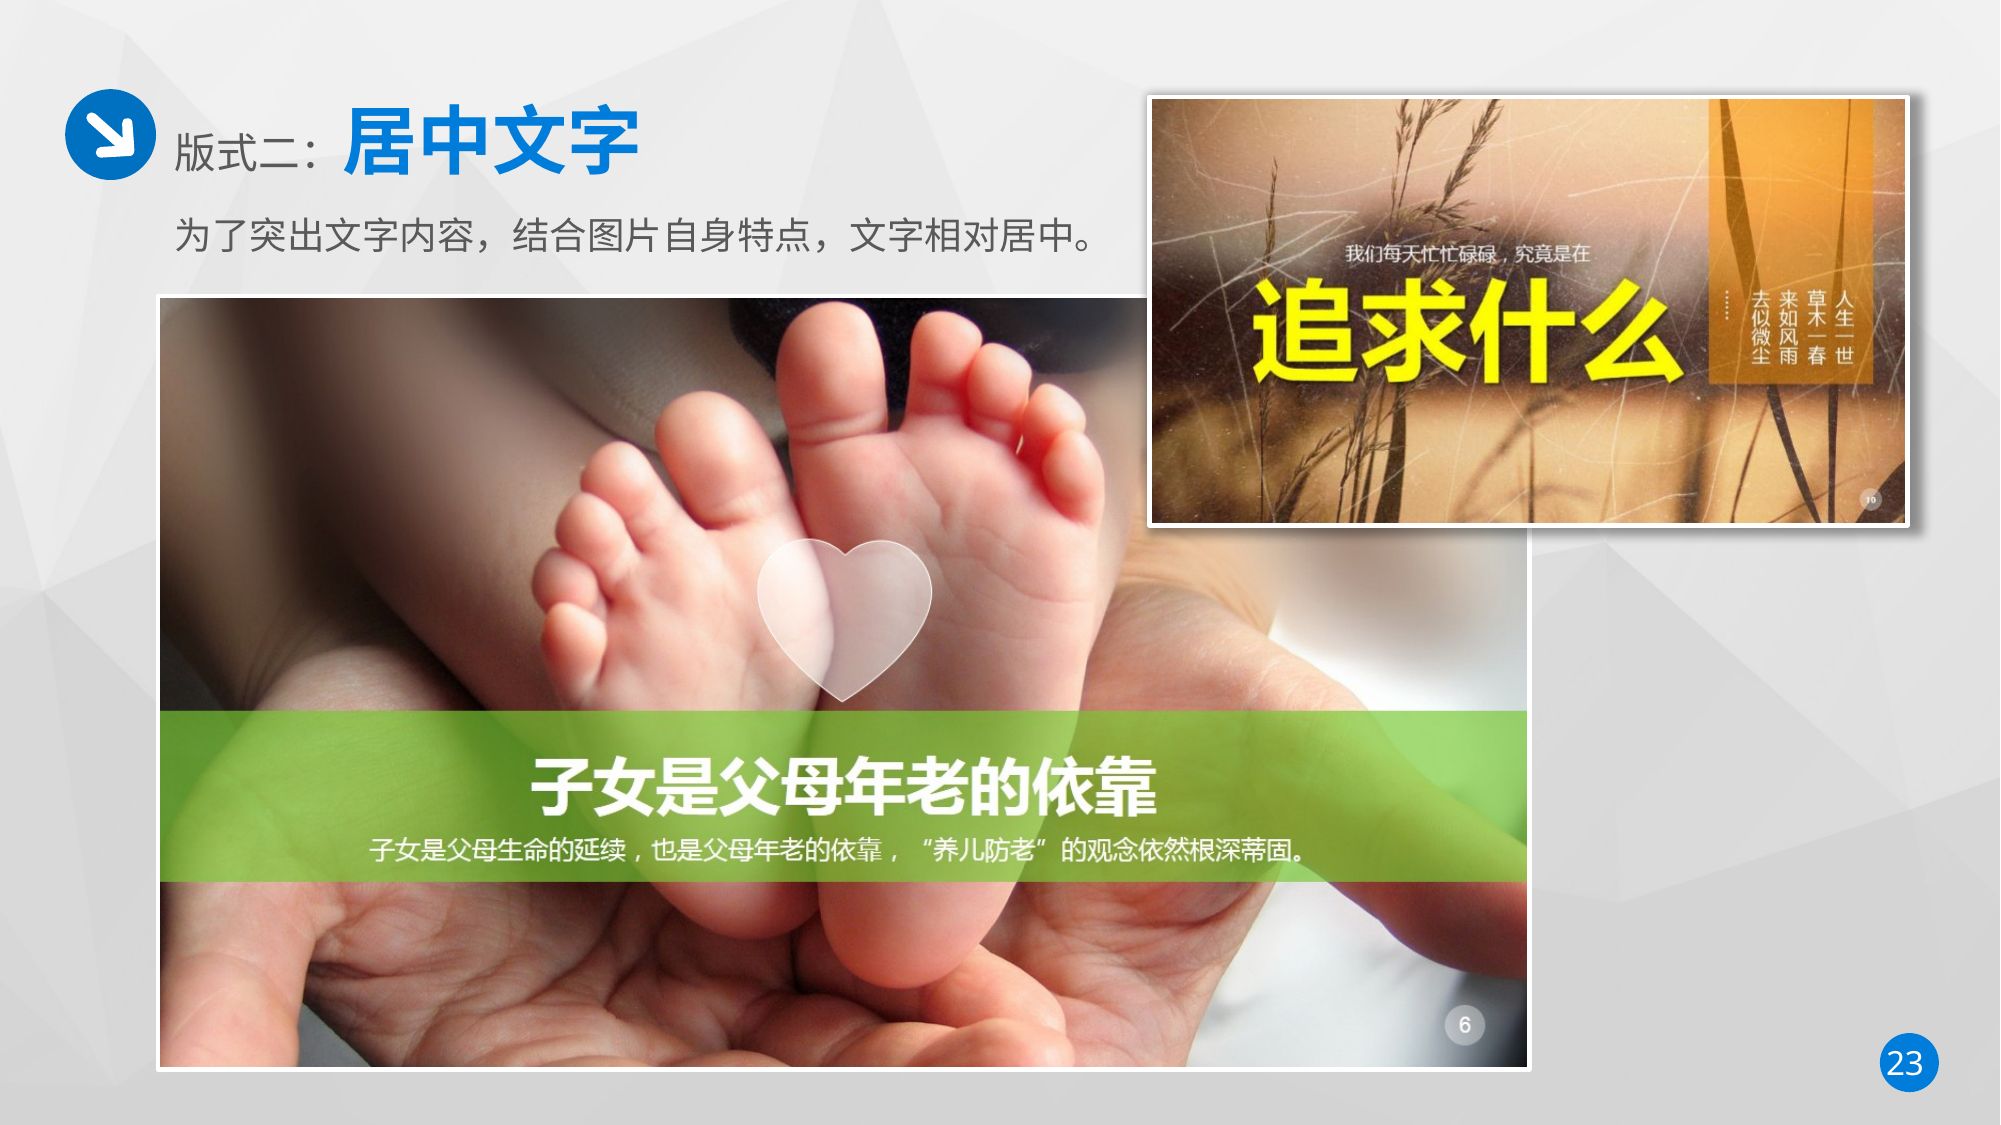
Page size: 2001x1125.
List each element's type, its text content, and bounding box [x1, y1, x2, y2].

text_box 为了突出文字内容，结合图片自身特点，文字相对居中。 [160, 192, 1140, 265]
text_box 版式二：居中文字 [160, 86, 684, 191]
picture [0, 0, 2000, 1125]
